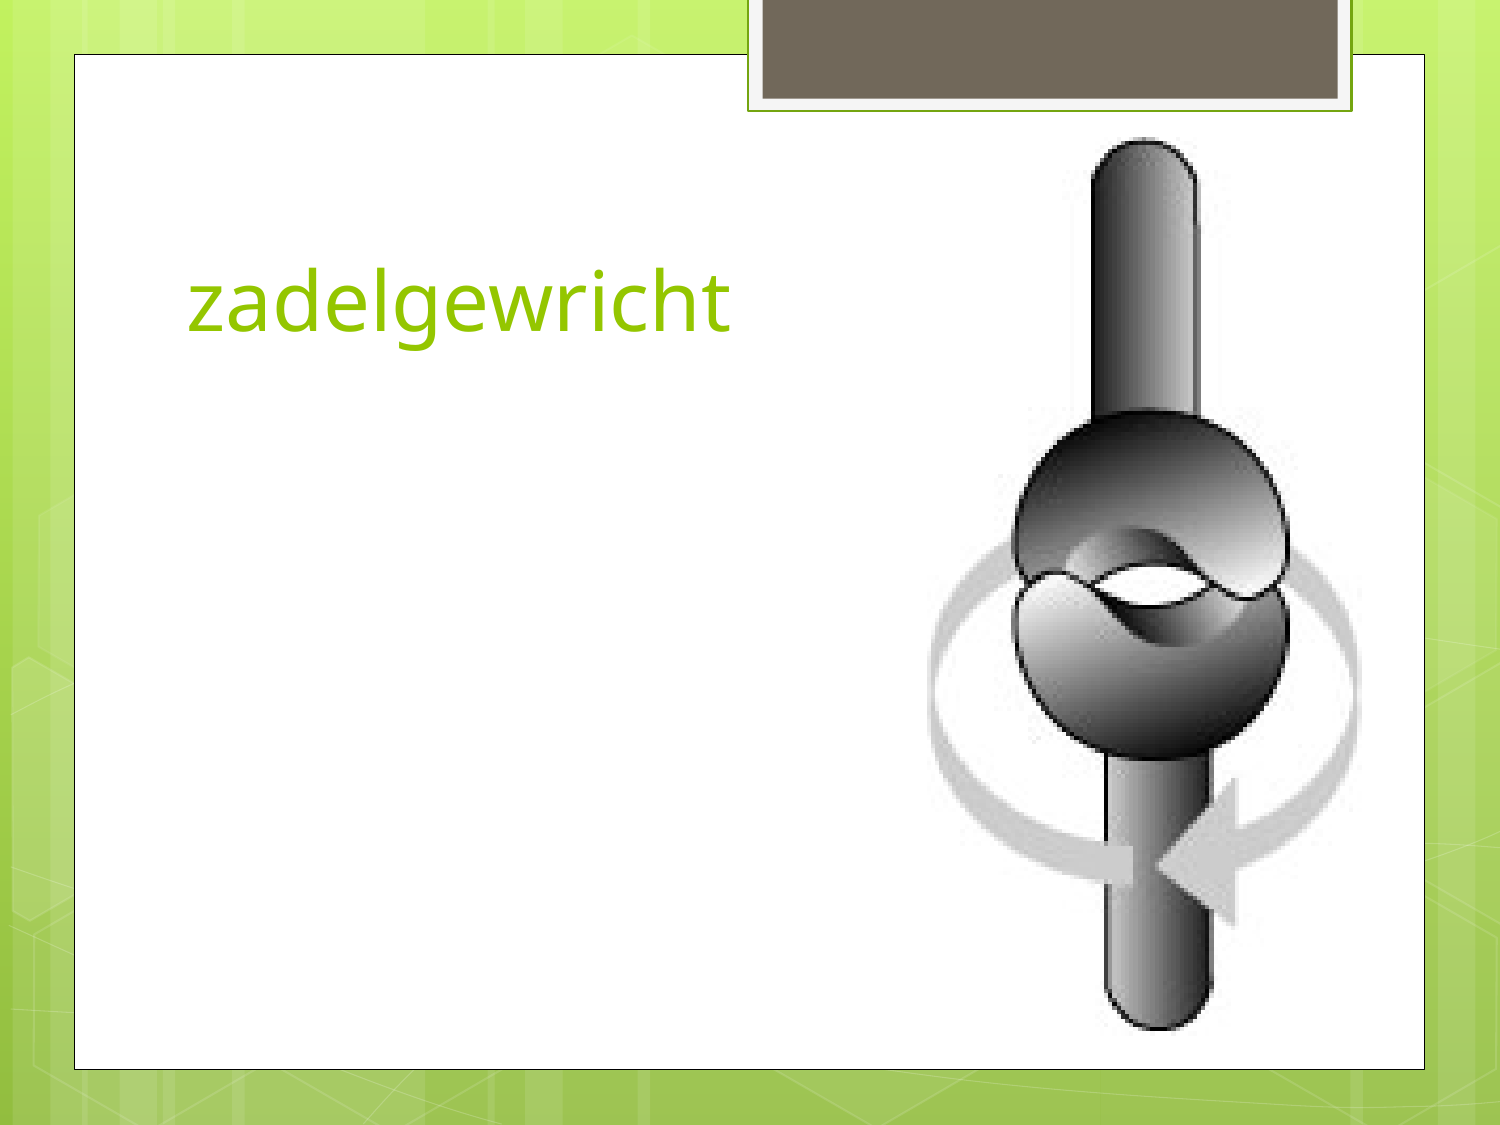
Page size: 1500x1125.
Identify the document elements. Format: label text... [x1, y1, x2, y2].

title zadelgewricht [171, 168, 921, 357]
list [926, 136, 1362, 1036]
